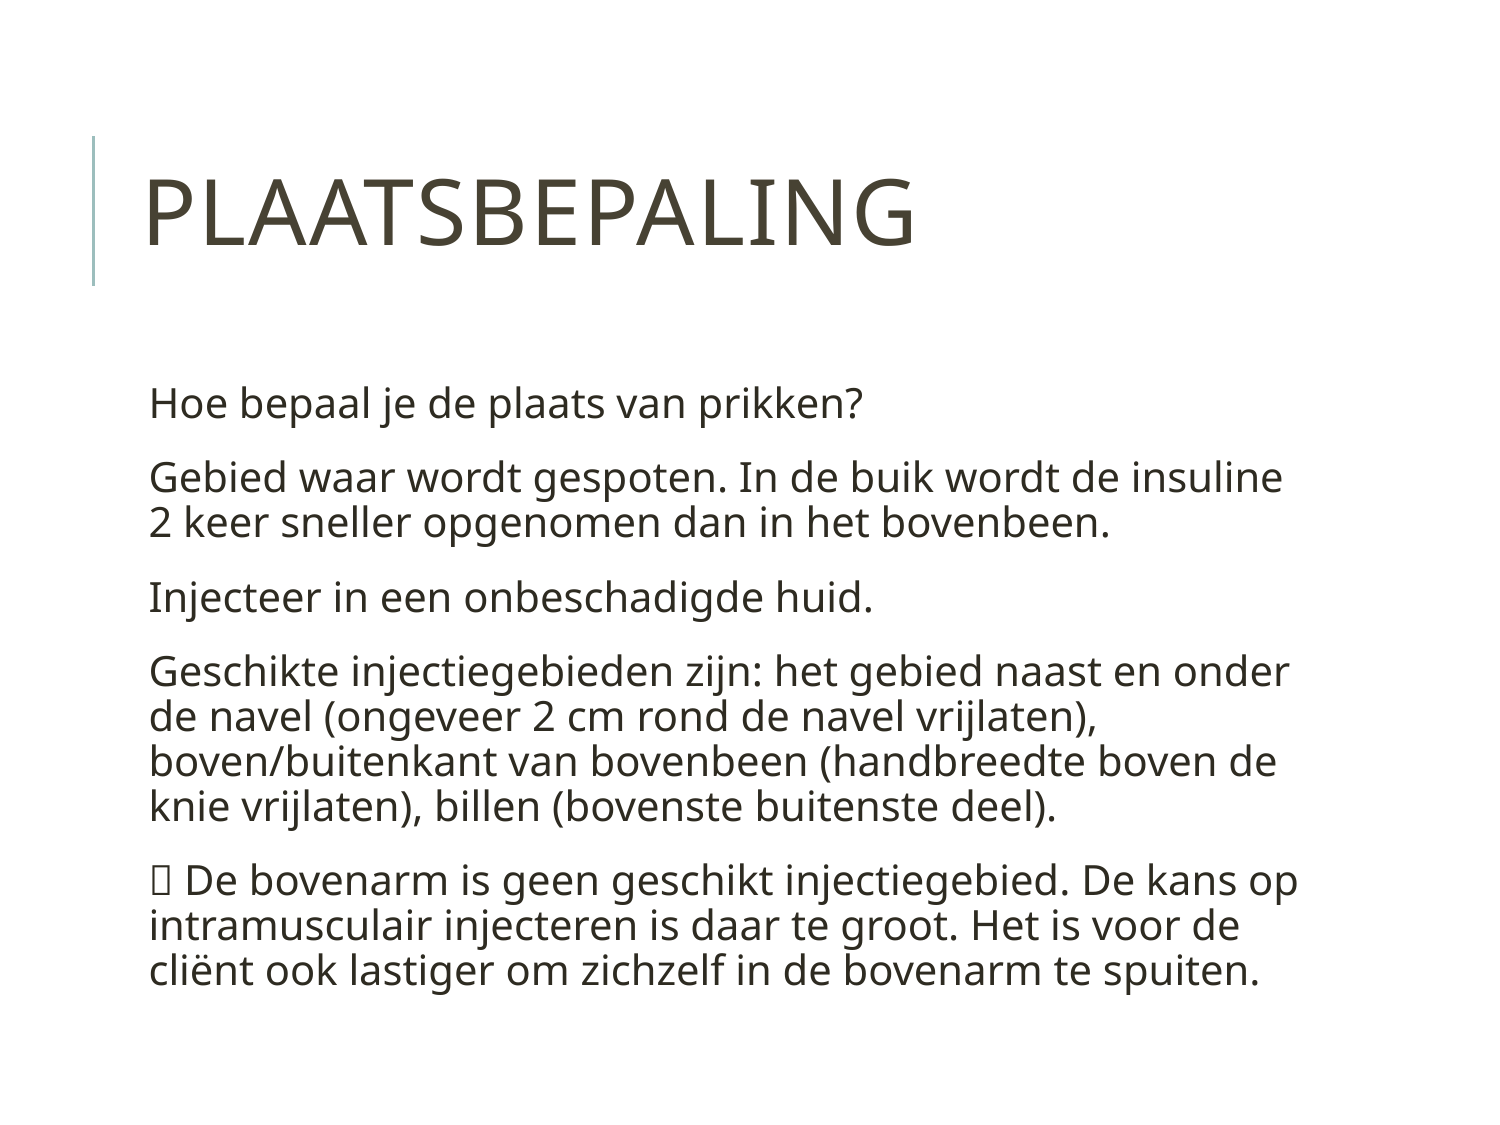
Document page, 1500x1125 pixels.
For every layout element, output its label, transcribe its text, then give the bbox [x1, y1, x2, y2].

list Hoe bepaal je de plaats van prikken? Gebied waar wordt gespoten. In de buik wordt de insuline 2 keer sneller opgenomen dan in het bovenbeen. Injecteer in een onbeschadigde huid. Geschikte injectiegebieden zijn: het gebied naast en onder de navel (ongeveer 2 cm rond de navel vrijlaten), boven/buitenkant van bovenbeen (handbreedte boven de knie vrijlaten), billen (bovenste buitenste deel). 􀂄 De bovenarm is geen geschikt injectiegebied. De kans op intramusculair injecteren is daar te groot. Het is voor de cliënt ook lastiger om zichzelf in de bovenarm te spuiten. [126, 375, 1322, 1035]
title plaatsbepaling [126, 96, 1322, 342]
